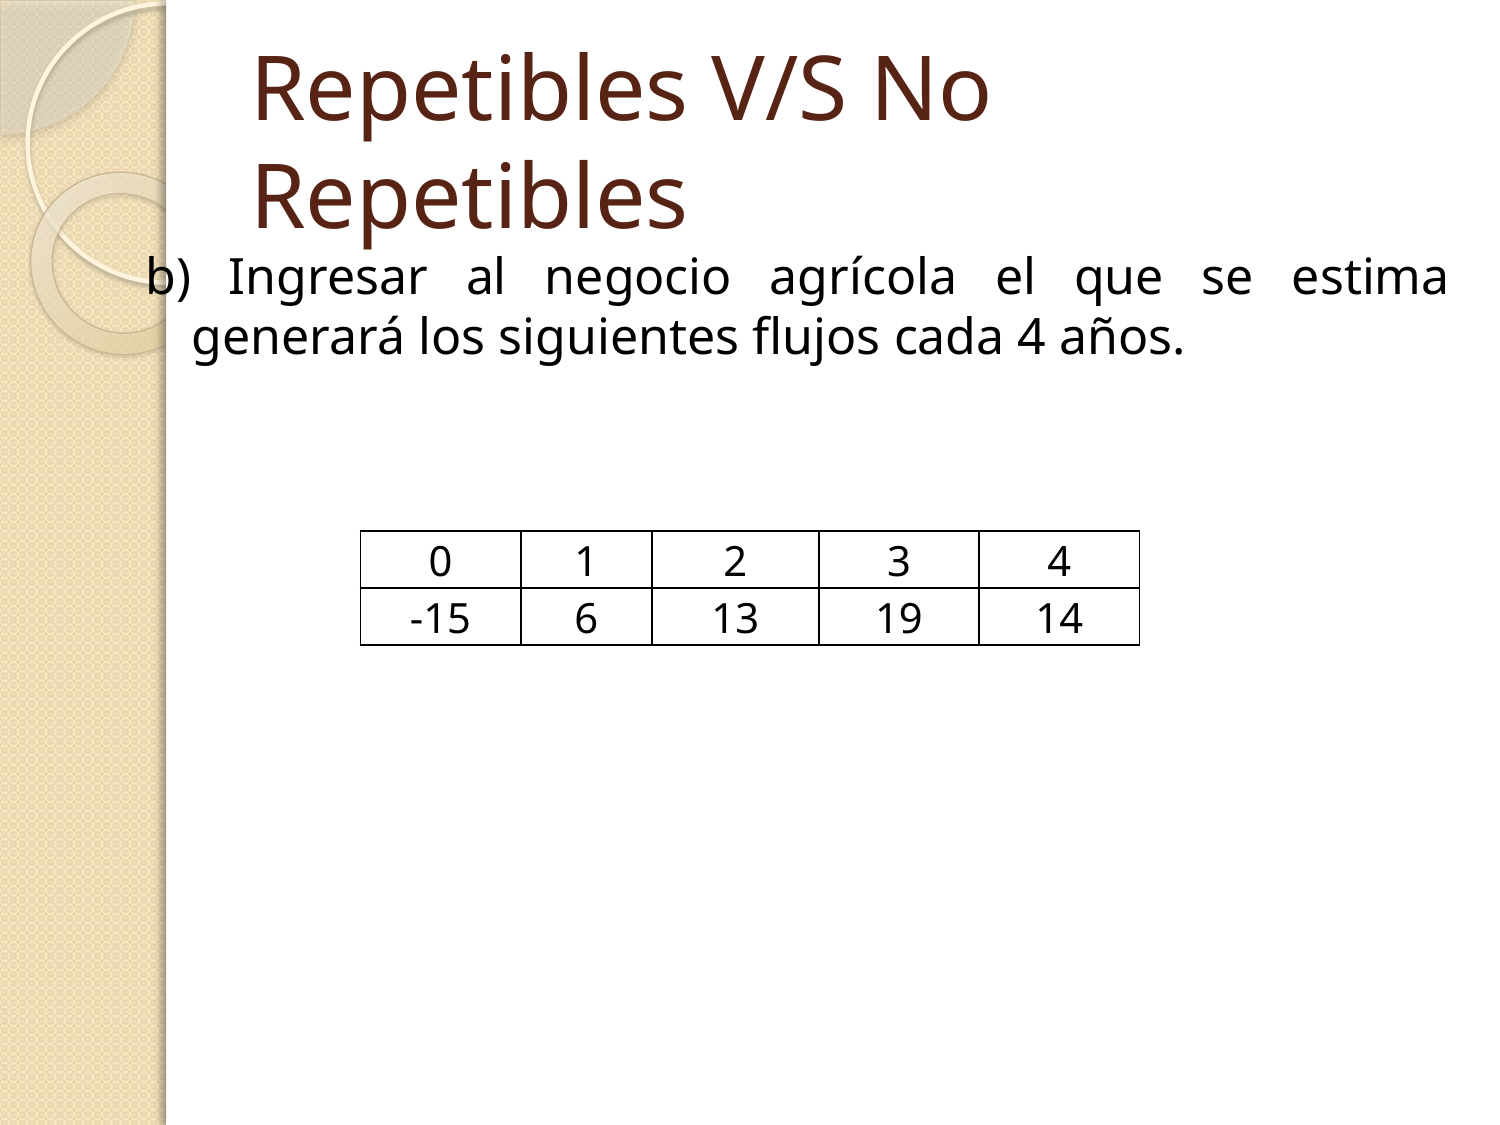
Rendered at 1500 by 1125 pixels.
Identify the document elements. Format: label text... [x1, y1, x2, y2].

table_cell 6 [522, 589, 651, 644]
table_cell 13 [653, 589, 818, 644]
table_cell 14 [980, 589, 1139, 644]
table_header 0 [361, 532, 520, 587]
table_header 1 [522, 532, 651, 587]
table_header 4 [980, 532, 1139, 587]
table_cell -15 [361, 589, 520, 644]
table_header 2 [653, 532, 818, 587]
list b) Ingresar al negocio agrícola el que se estima generará los siguientes flujos cada 4 años. [117, 237, 1466, 434]
table_cell 19 [820, 589, 978, 644]
title Repetibles V/S No Repetibles [235, 45, 1466, 233]
table_header 3 [820, 532, 978, 587]
